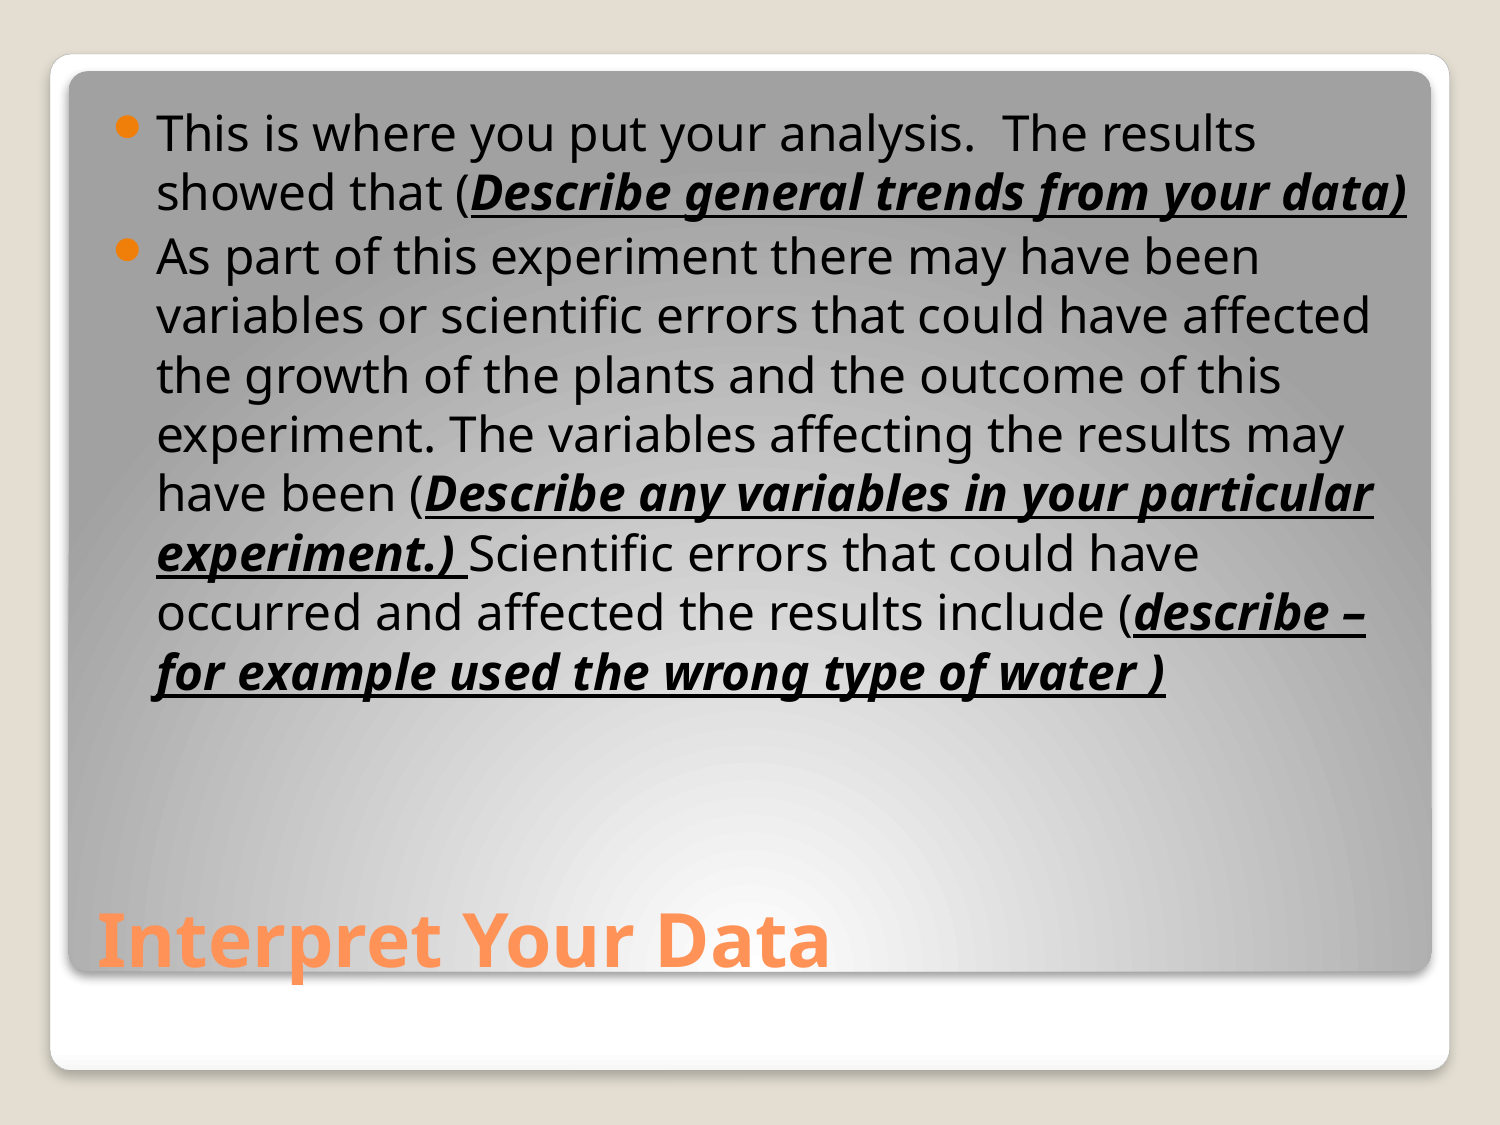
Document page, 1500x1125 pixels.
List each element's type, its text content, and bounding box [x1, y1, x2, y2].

title Interpret Your Data [82, 817, 1425, 990]
list This is where you put your analysis. The results showed that (Describe general trends from your data) As part of this experiment there may have been variables or scientific errors that could have affected the growth of the plants and the outcome of this experiment. The variables affecting the results may have been (Describe any variables in your particular experiment.) Scientific errors that could have occurred and affected the results include (describe – for example used the wrong type of water ) [82, 86, 1425, 774]
